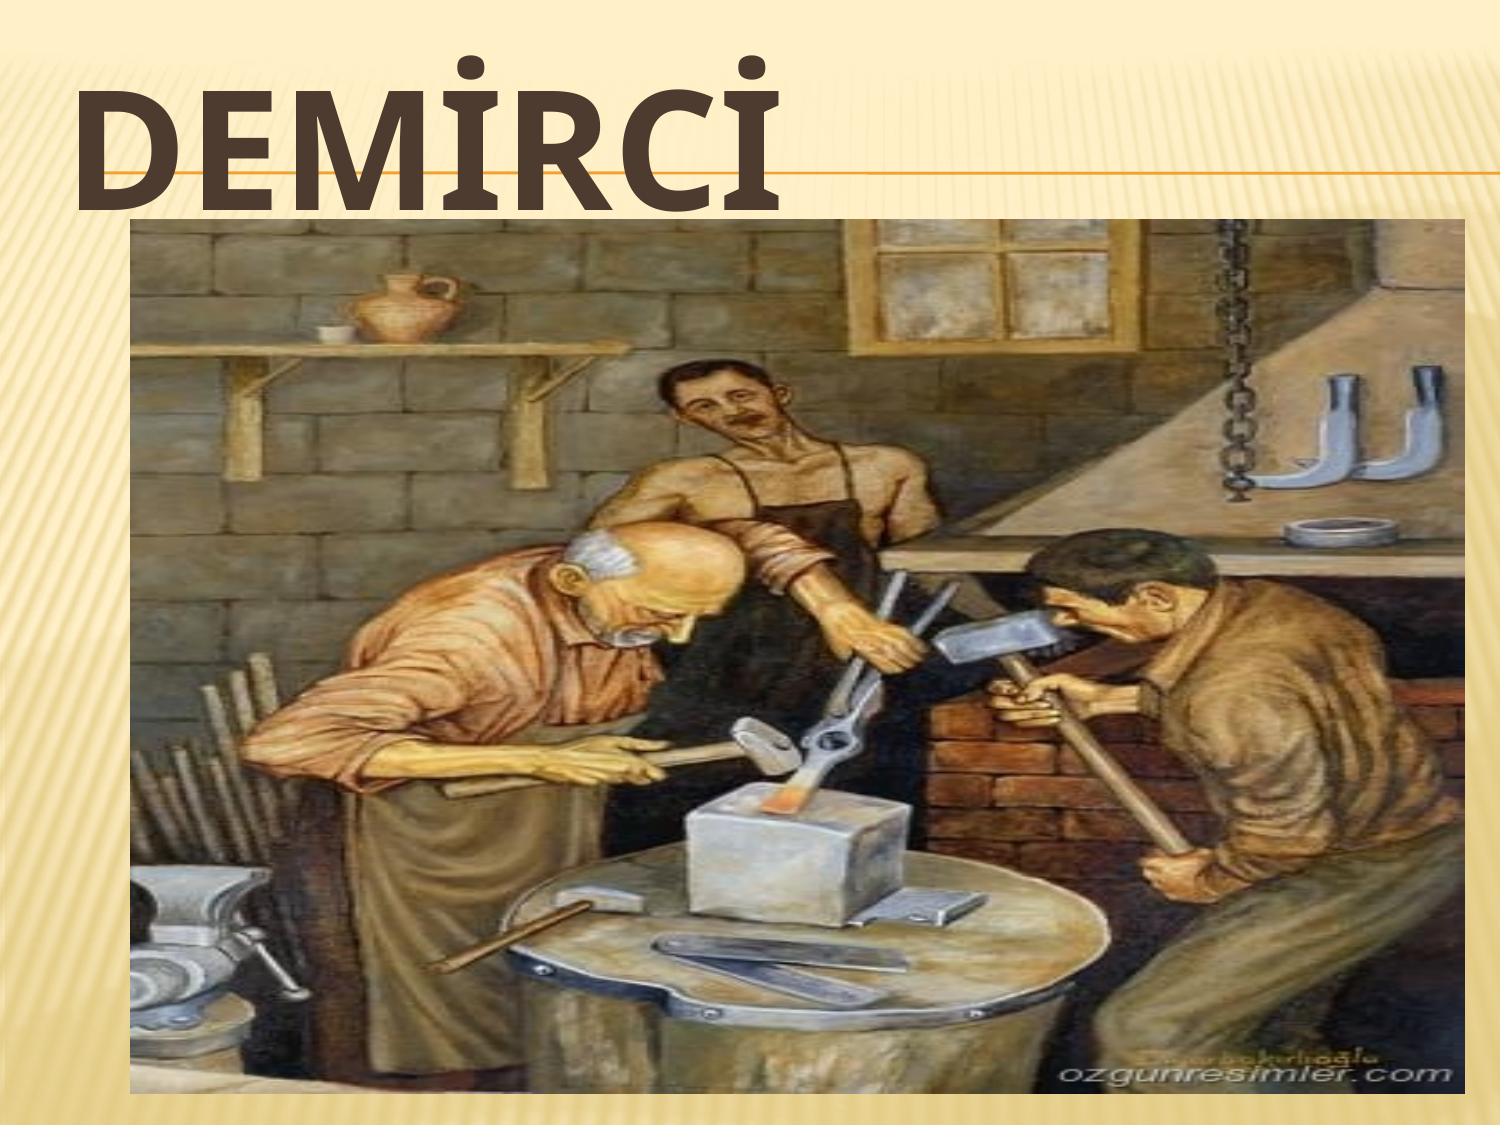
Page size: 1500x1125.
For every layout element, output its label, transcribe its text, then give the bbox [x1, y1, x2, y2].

picture [129, 219, 1466, 1095]
title DEMİRCİ [50, 75, 1475, 213]
